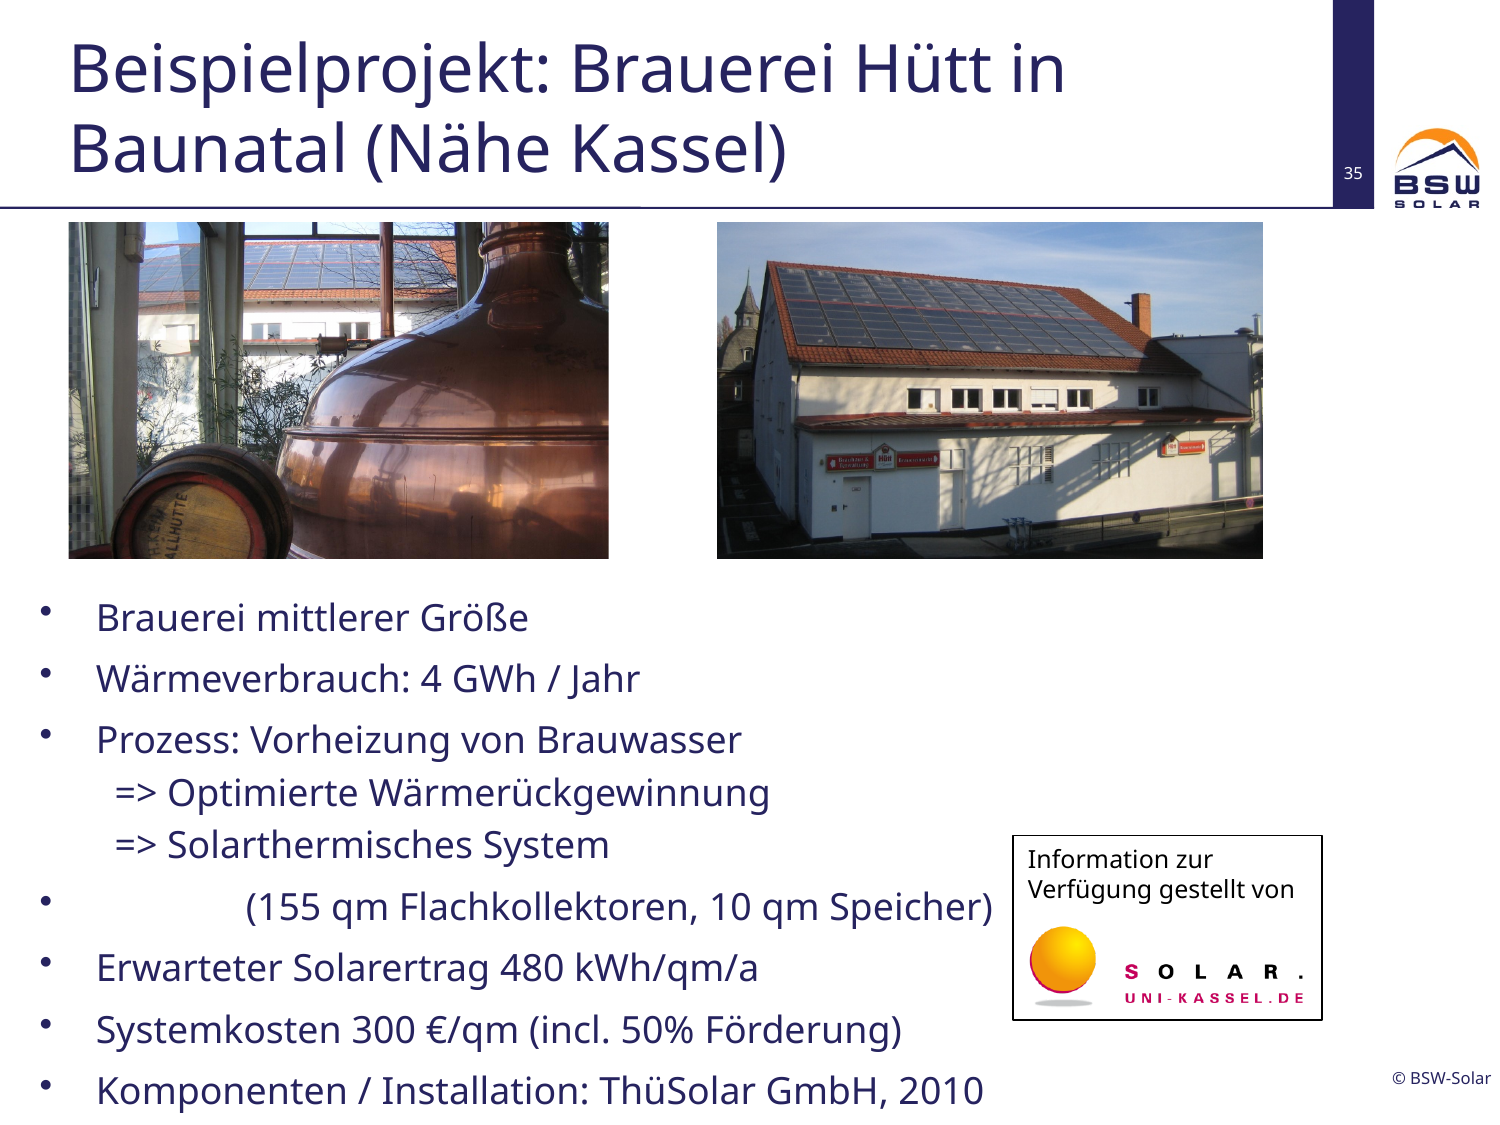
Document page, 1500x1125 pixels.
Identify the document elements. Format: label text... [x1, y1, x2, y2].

slide_number 35 [1332, 81, 1375, 186]
picture [1391, 125, 1482, 208]
picture [68, 222, 610, 560]
picture [1012, 913, 1321, 1019]
picture [717, 222, 1263, 560]
footer © BSW-Solar [1392, 924, 1500, 1088]
list Brauerei mittlerer Größe Wärmeverbrauch: 4 GWh / Jahr Prozess: Vorheizung von Brauwasser => Optimierte Wärmerückgewinnung => Solarthermisches System (155 qm Flachkollektoren, 10 qm Speicher) Erwarteter Solarertrag 480 kWh/qm/a Systemkosten 300 €/qm (incl. 50% Förderung) Komponenten / Installation: ThüSolar GmbH, 2010 [39, 584, 1500, 1125]
title Beispielprojekt: Brauerei Hütt in Baunatal (Nähe Kassel) [68, 0, 1263, 187]
text_box Information zur Verfügung gestellt von [1012, 835, 1322, 913]
